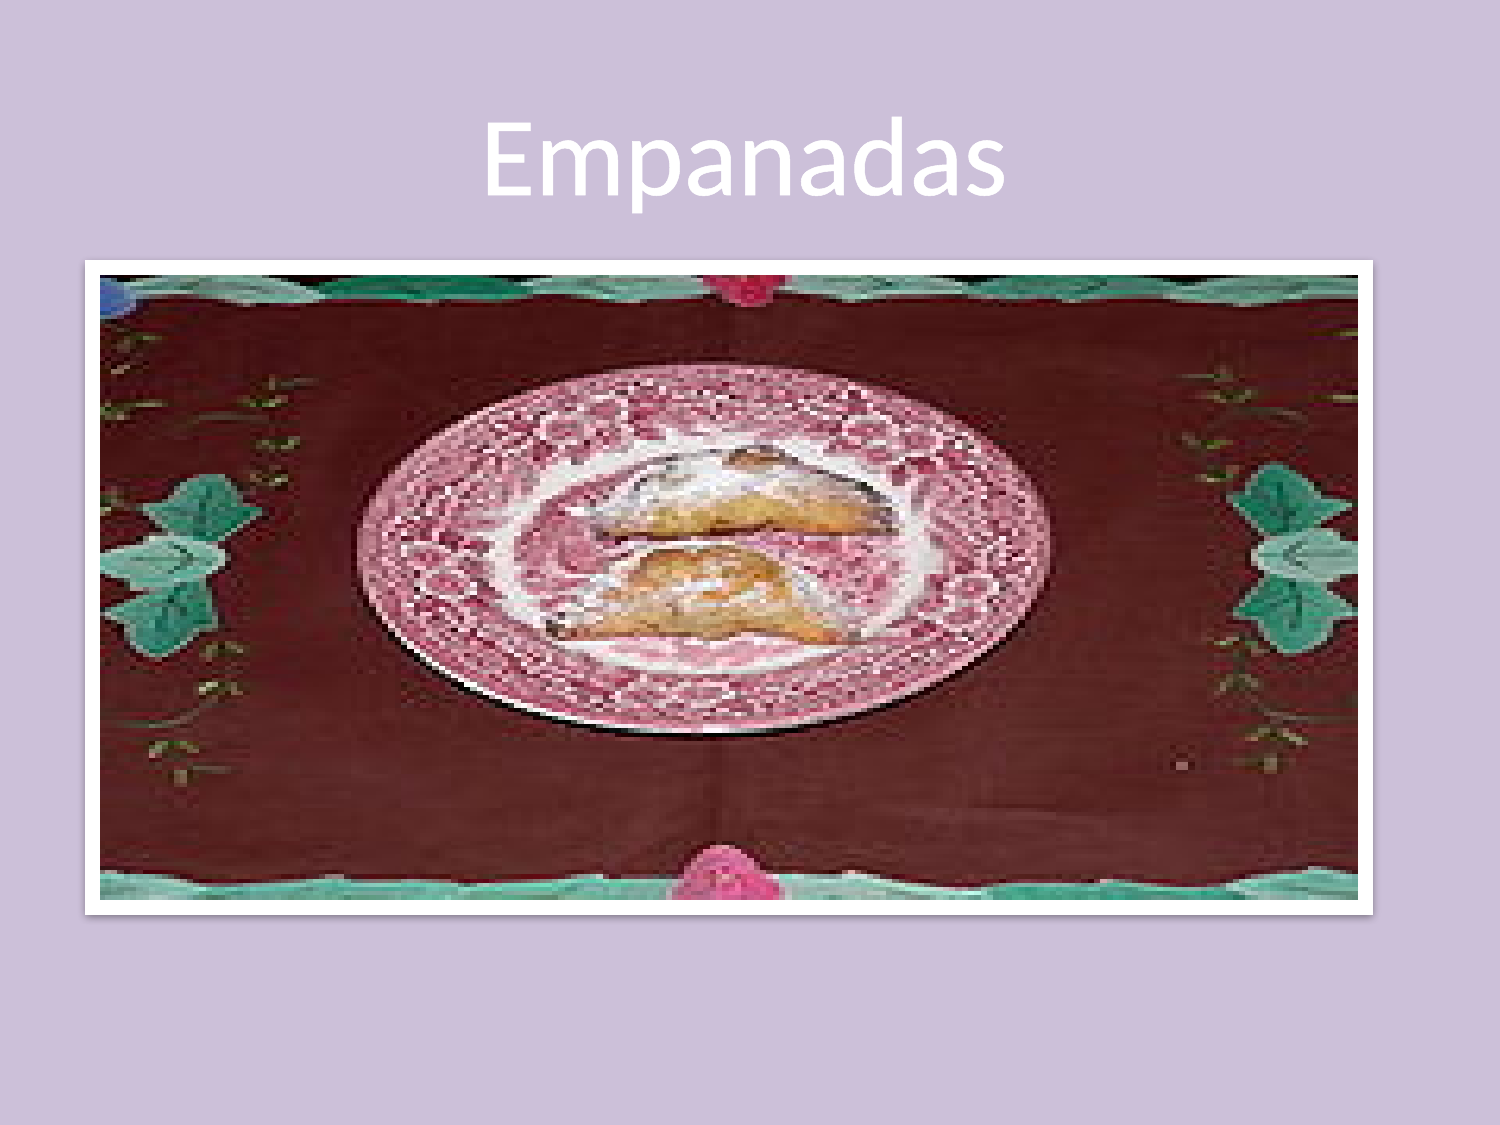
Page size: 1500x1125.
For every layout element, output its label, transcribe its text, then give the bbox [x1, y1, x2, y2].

text_box Empanadas [465, 74, 1024, 225]
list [99, 274, 1359, 901]
